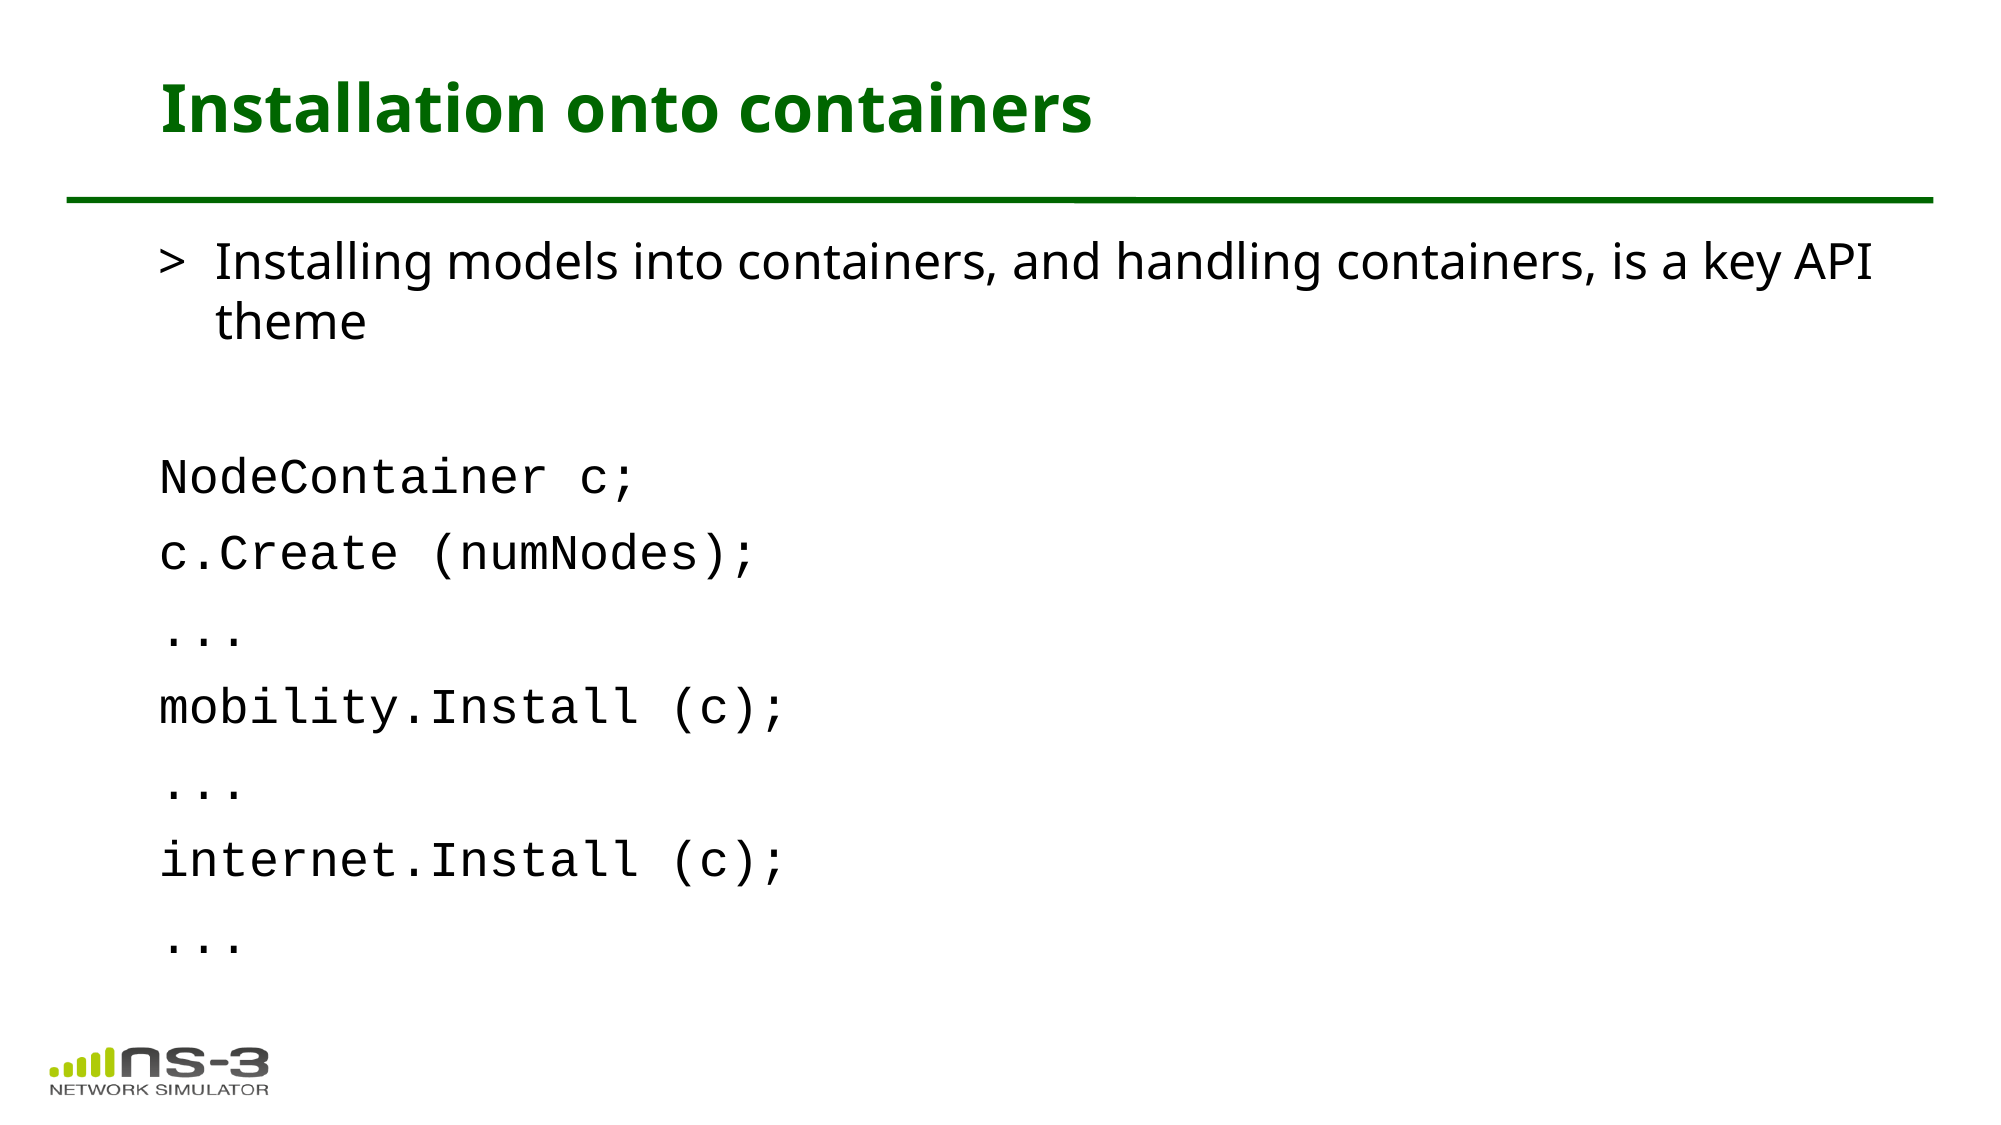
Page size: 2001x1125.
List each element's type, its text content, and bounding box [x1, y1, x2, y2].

picture [33, 1017, 284, 1125]
list Installation onto containers [146, 62, 1938, 155]
list Installing models into containers, and handling containers, is a key API theme NodeContainer c; c.Create (numNodes); ... mobility.Install (c); ... internet.Install (c); ... [143, 221, 1938, 954]
